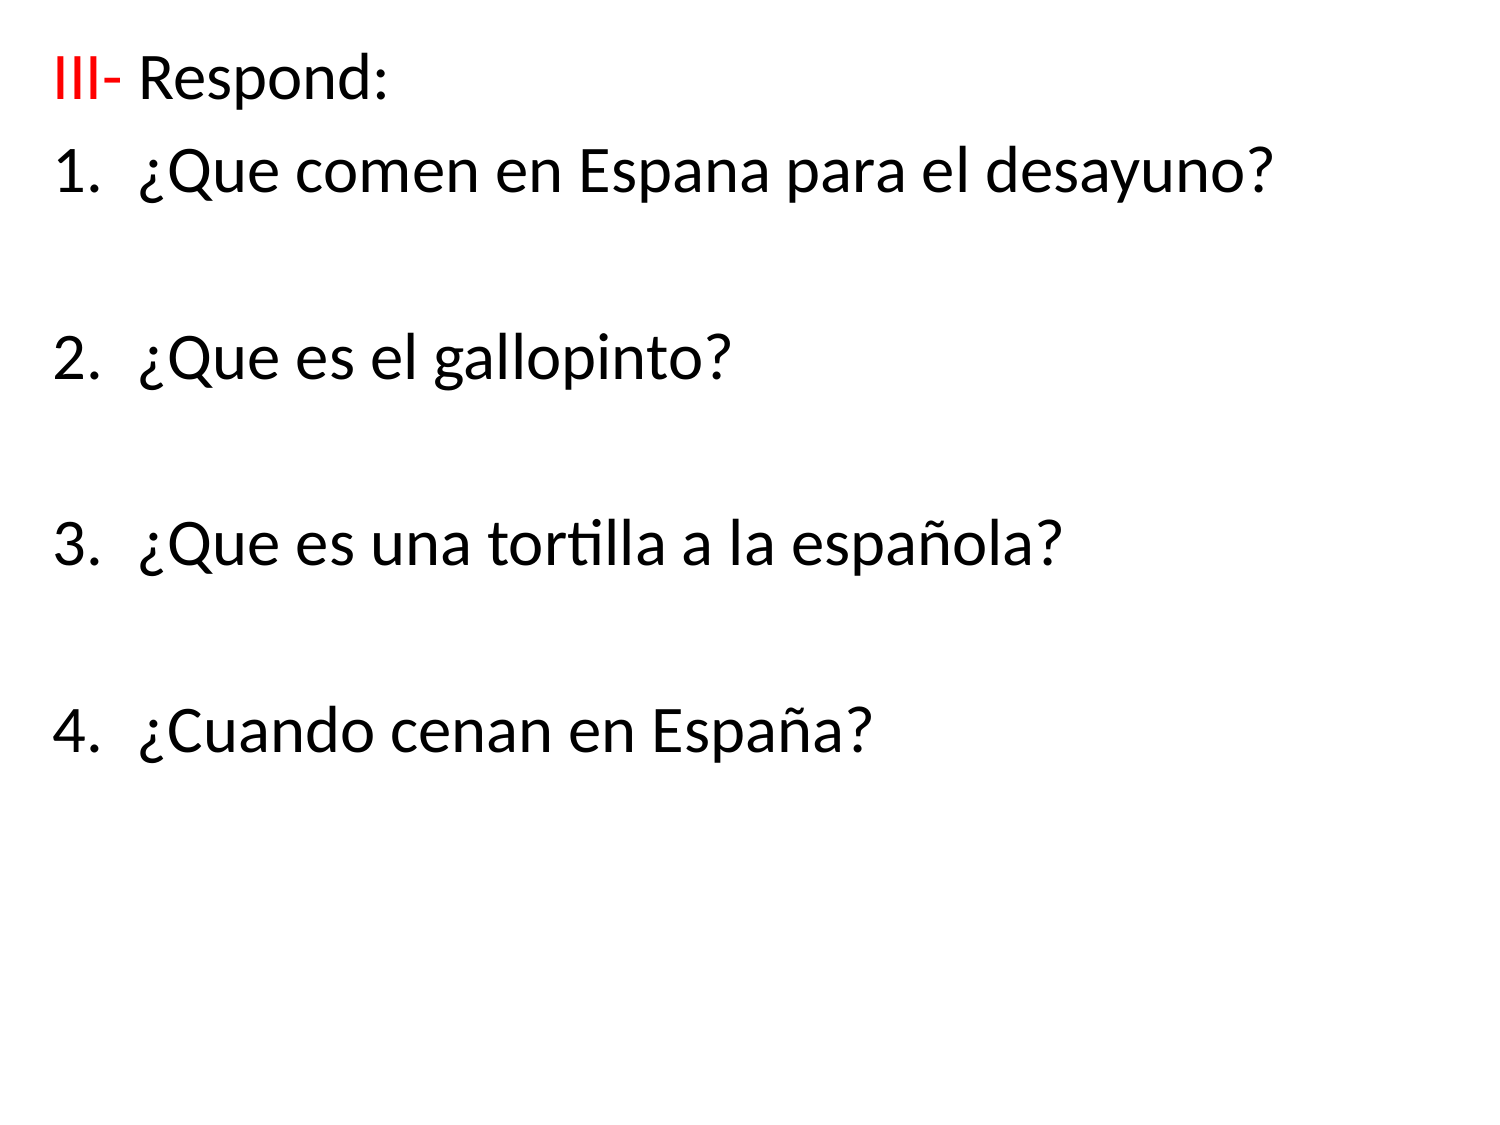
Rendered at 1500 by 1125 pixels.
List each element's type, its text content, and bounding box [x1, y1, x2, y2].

list III- Respond: ¿Que comen en Espana para el desayuno? ¿Que es el gallopinto? ¿Que es una tortilla a la española? ¿Cuando cenan en España? [37, 24, 1463, 1063]
